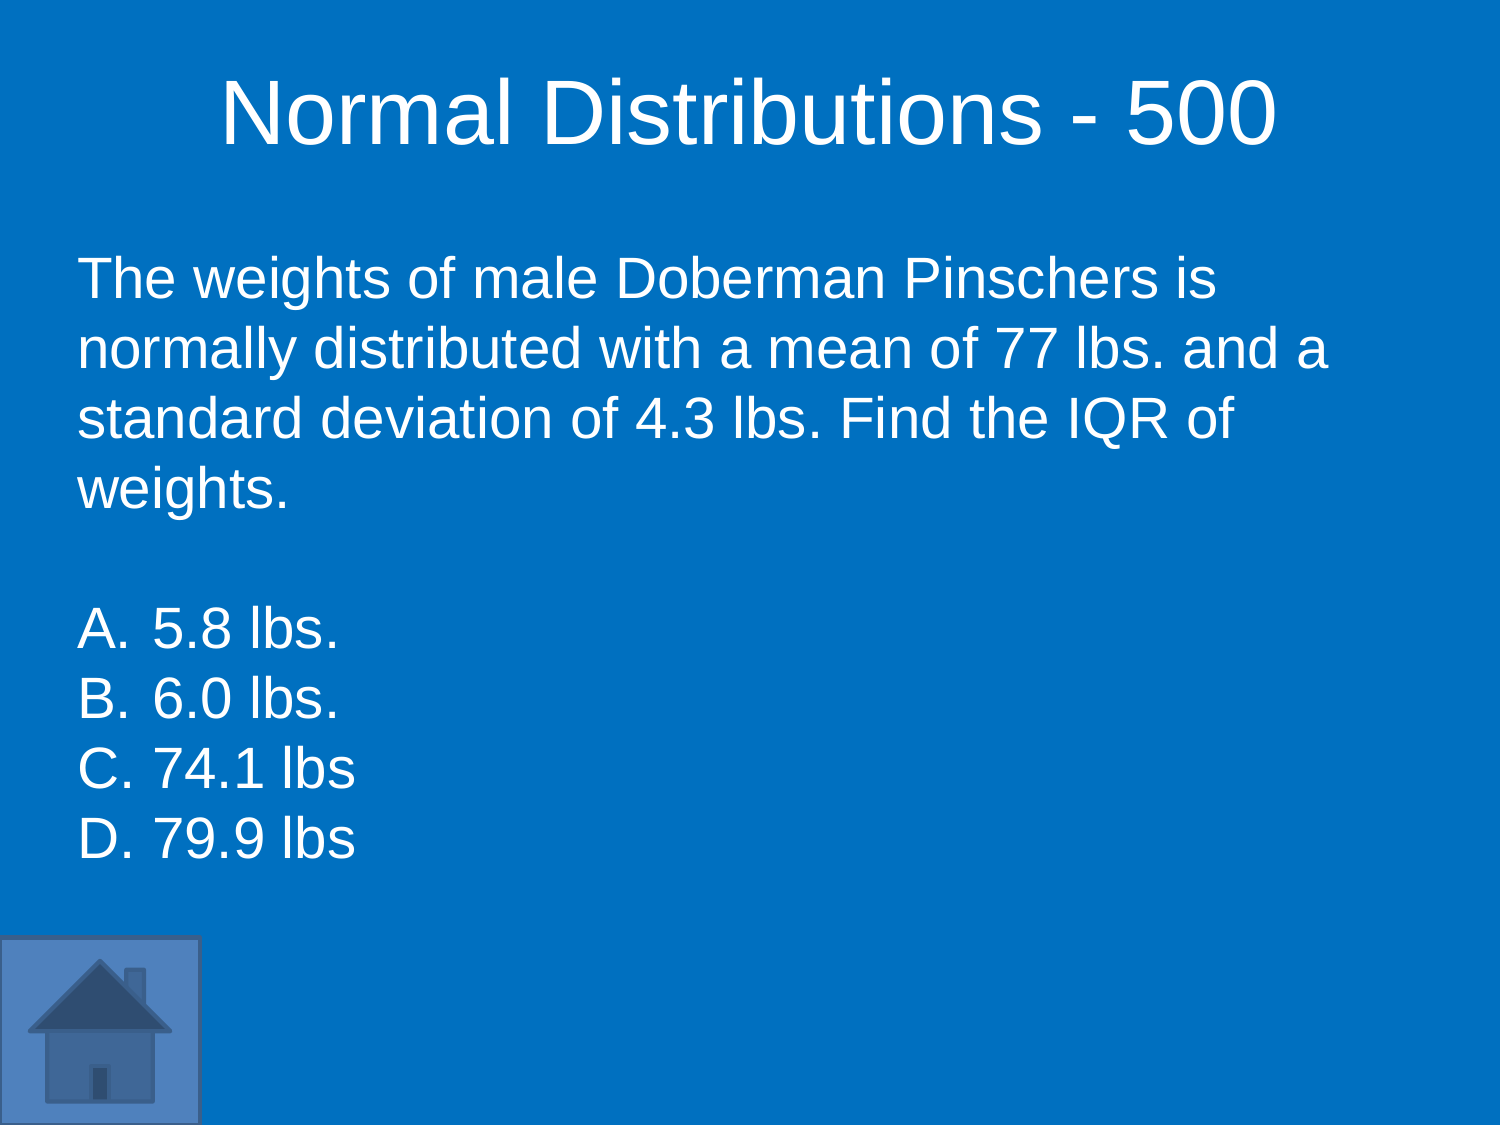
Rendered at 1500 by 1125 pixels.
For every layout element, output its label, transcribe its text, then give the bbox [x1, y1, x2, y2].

text_box Normal Distributions - 500 [74, 45, 1425, 232]
text_box [0, 935, 202, 1125]
text_box The weights of male Doberman Pinschers is normally distributed with a mean of 77 lbs. and a standard deviation of 4.3 lbs. Find the IQR of weights. 5.8 lbs. 6.0 lbs. 74.1 lbs 79.9 lbs [62, 232, 1442, 878]
